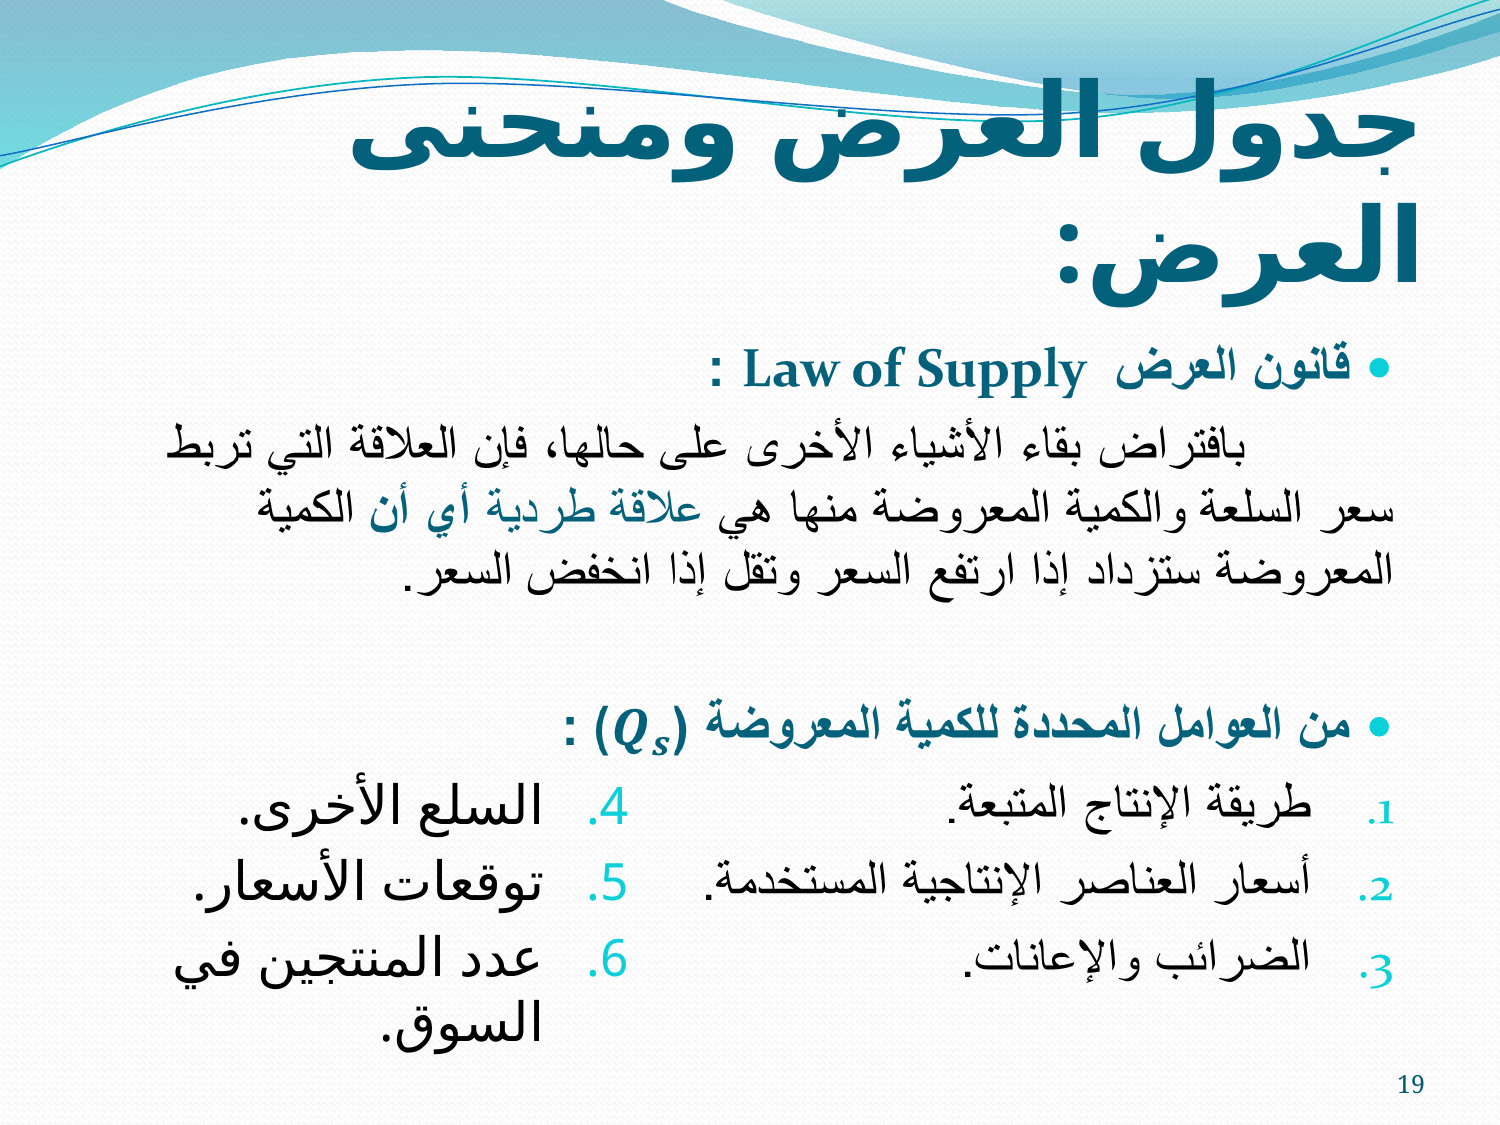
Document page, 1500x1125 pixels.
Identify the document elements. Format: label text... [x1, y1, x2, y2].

list [75, 317, 1425, 1038]
title جدول العرض ومنحنى العرض: [75, 115, 1425, 303]
slide_number 19 [1299, 1042, 1425, 1103]
text_box السلع الأخرى. توقعات الأسعار. عدد المنتجين في السوق. [41, 763, 644, 1125]
